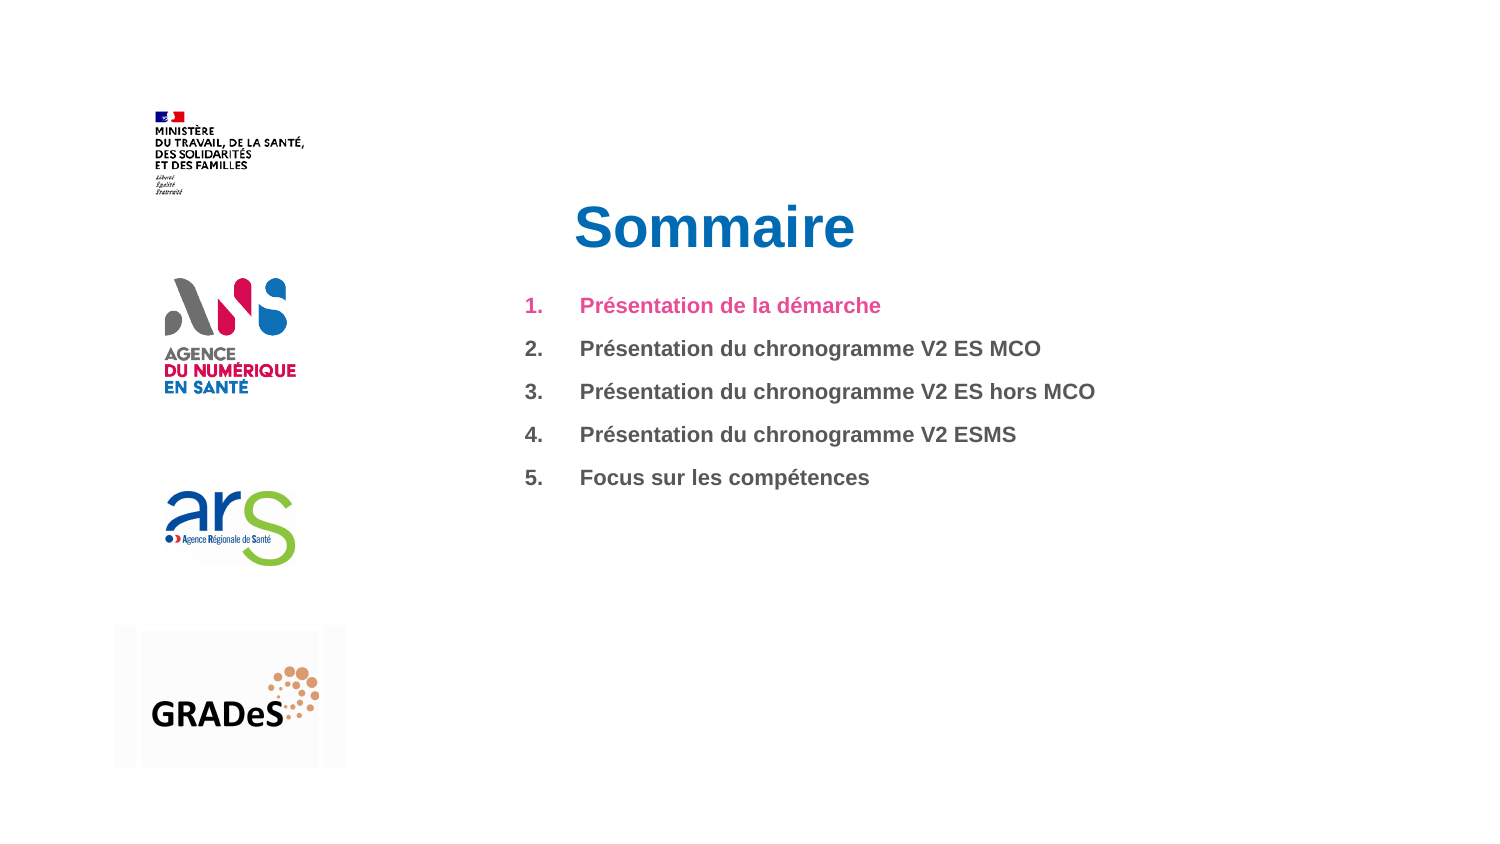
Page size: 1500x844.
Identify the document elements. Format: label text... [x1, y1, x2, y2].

picture [115, 625, 346, 767]
picture [164, 491, 296, 566]
picture [140, 98, 322, 204]
picture [164, 278, 296, 394]
list Présentation de la démarche Présentation du chronogramme V2 ES MCO Présentation du chronogramme V2 ES hors MCO Présentation du chronogramme V2 ESMS Focus sur les compétences [524, 247, 1135, 496]
picture [141, 631, 319, 767]
